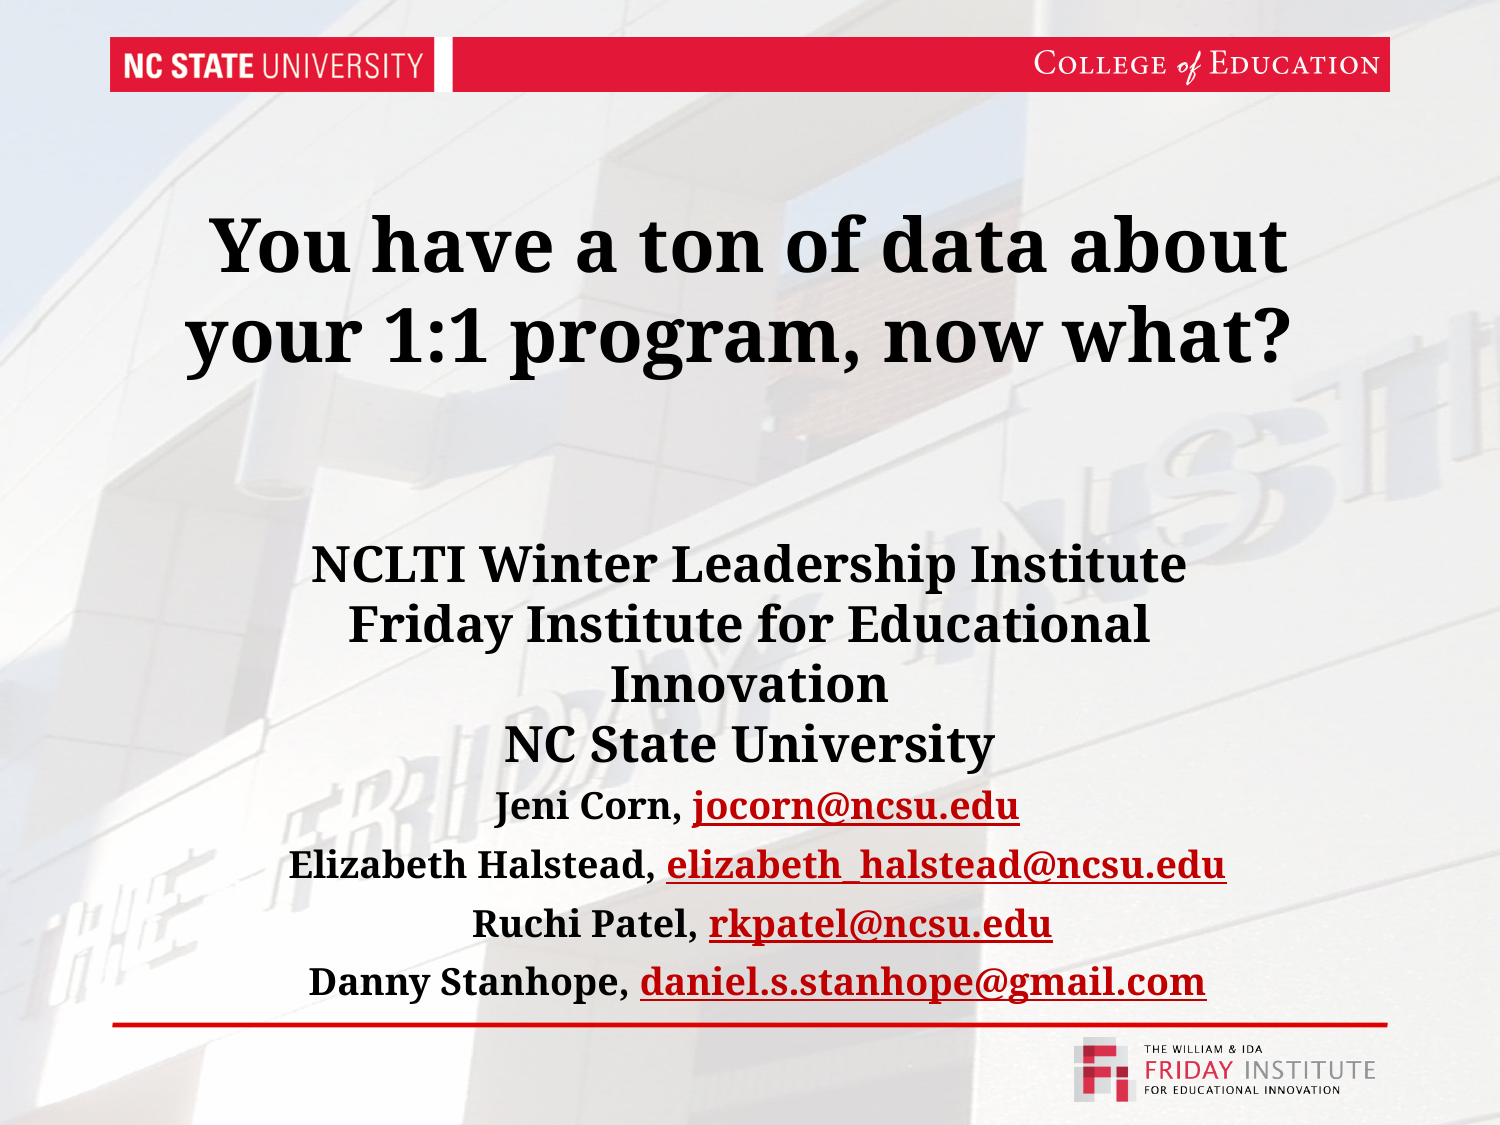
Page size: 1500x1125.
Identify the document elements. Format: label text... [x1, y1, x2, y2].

subtitle Jeni Corn, jocorn@ncsu.edu Elizabeth Halstead, elizabeth_halstead@ncsu.edu Ruchi Patel, rkpatel@ncsu.edu Danny Stanhope, daniel.s.stanhope@gmail.com [162, 774, 1363, 988]
text_box NCLTI Winter Leadership Institute Friday Institute for Educational Innovation NC State University [224, 524, 1275, 780]
title You have a ton of data about your 1:1 program, now what? [112, 149, 1388, 426]
picture [0, 0, 1500, 1125]
